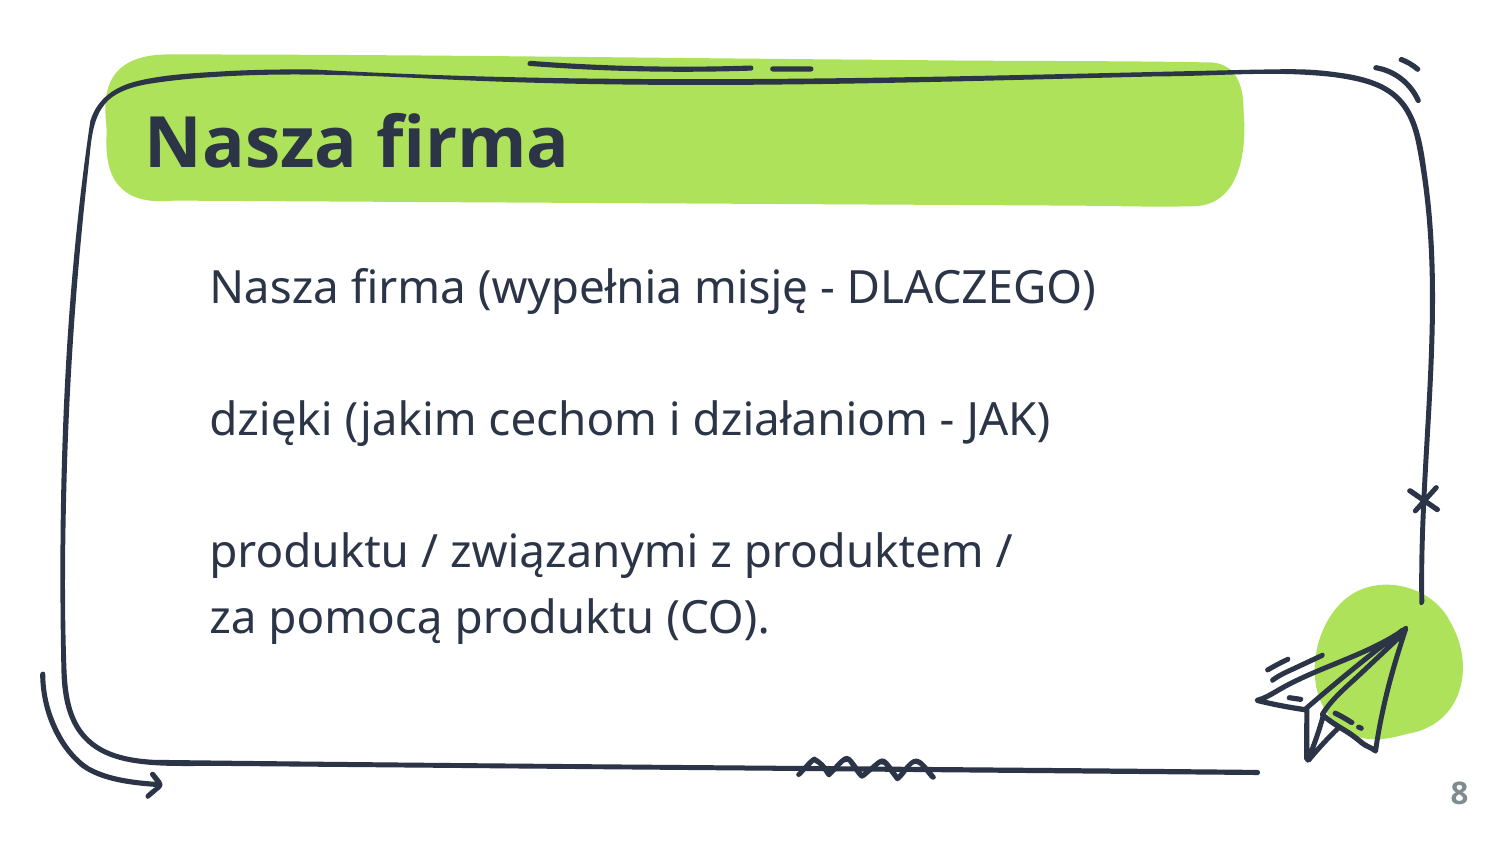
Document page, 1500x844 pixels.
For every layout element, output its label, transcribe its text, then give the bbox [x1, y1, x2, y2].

text_box [1254, 625, 1409, 763]
title Nasza firma [144, 112, 1200, 178]
slide_number 8 [1378, 769, 1469, 820]
list Nasza firma (wypełnia misję - DLACZEGO) dzięki (jakim cechom i działaniom - JAK) produktu / związanymi z produktem / za pomocą produktu (CO). [194, 247, 1250, 713]
